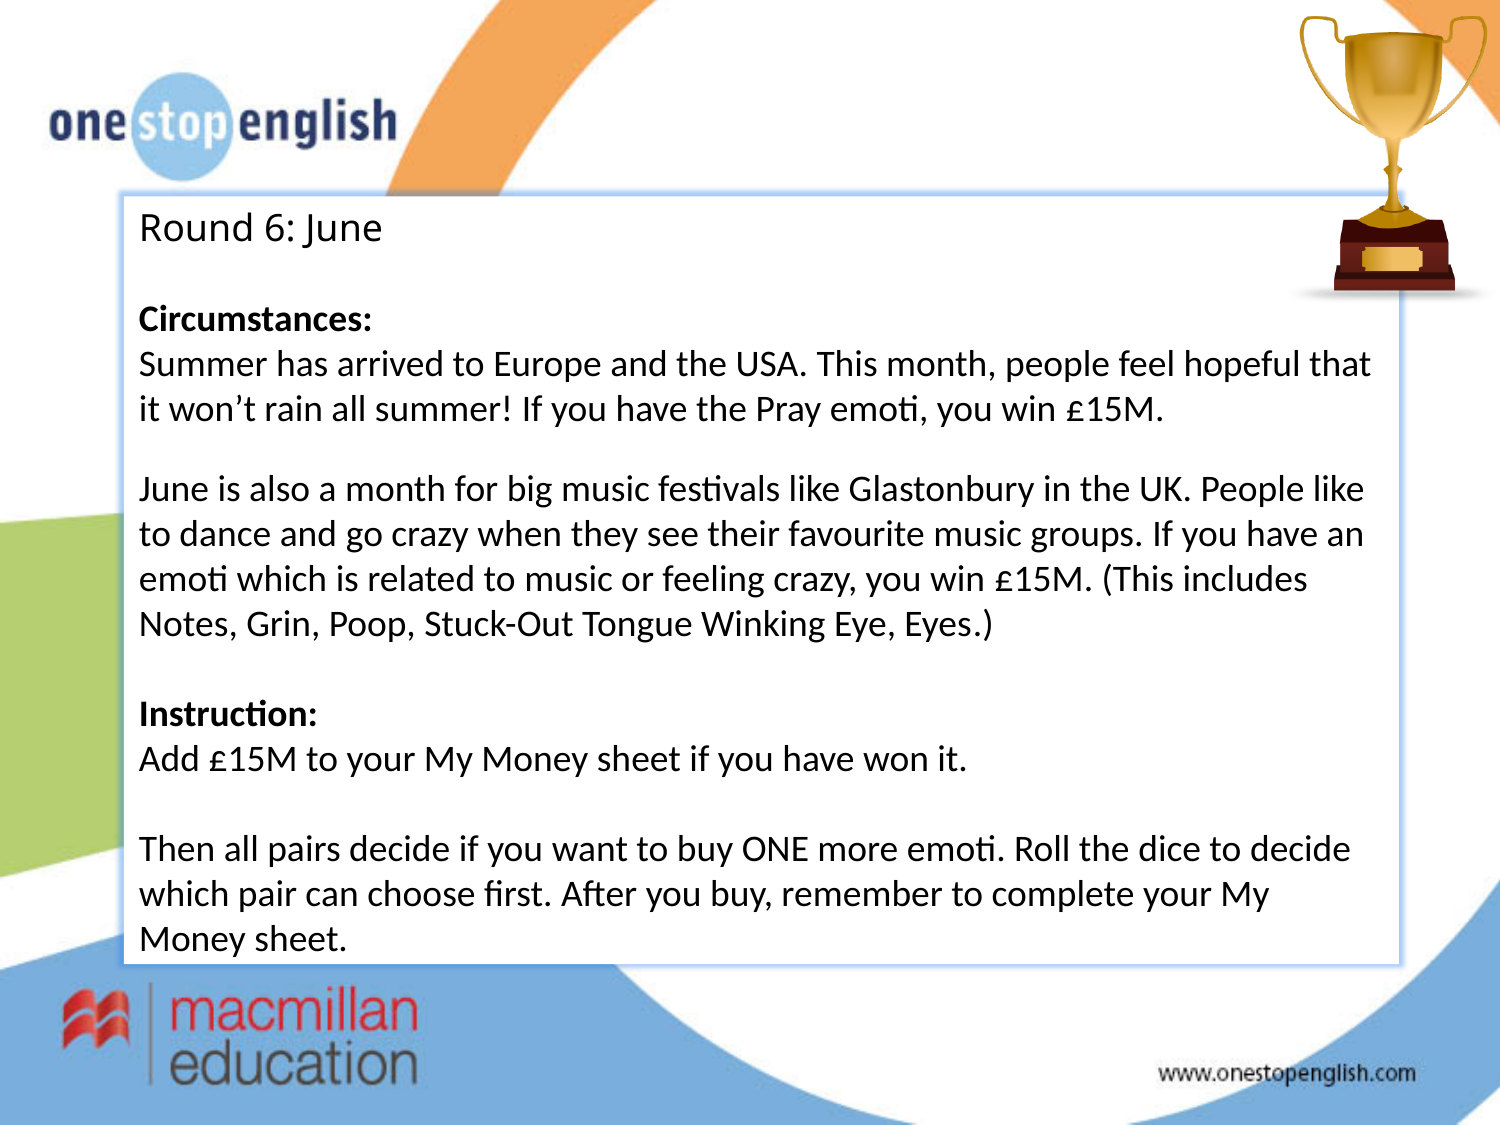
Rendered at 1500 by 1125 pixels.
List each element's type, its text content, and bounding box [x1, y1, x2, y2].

picture [0, 0, 1500, 1125]
text_box Round 6: June Circumstances: Summer has arrived to Europe and the USA. This month, people feel hopeful that it won’t rain all summer! If you have the Pray emoti, you win £15M. June is also a month for big music festivals like Glastonbury in the UK. People like to dance and go crazy when they see their favourite music groups. If you have an emoti which is related to music or feeling crazy, you win £15M. (This includes Notes, Grin, Poop, Stuck-Out Tongue Winking Eye, Eyes.) Instruction: Add £15M to your My Money sheet if you have won it. Then all pairs decide if you want to buy ONE more emoti. Roll the dice to decide which pair can choose first. After you buy, remember to complete your My Money sheet. [123, 196, 1399, 965]
